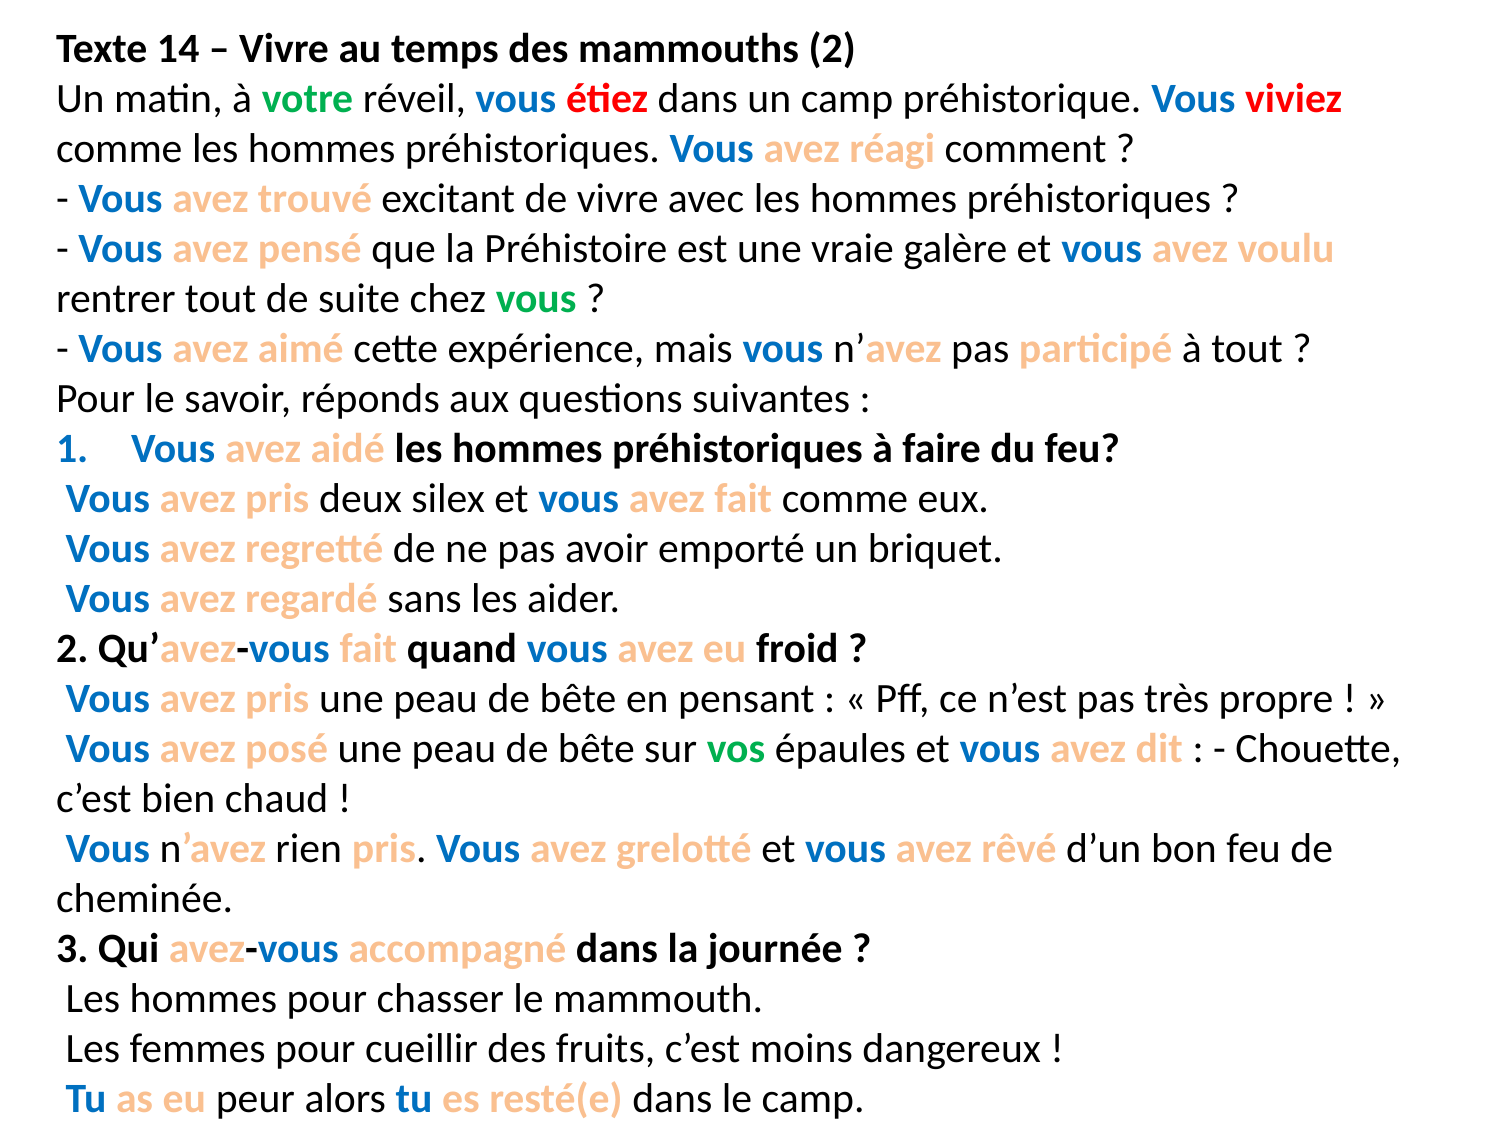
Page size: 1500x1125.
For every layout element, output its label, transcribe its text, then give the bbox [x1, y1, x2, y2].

text_box Texte 14 – Vivre au temps des mammouths (2) Un matin, à votre réveil, vous étiez dans un camp préhistorique. Vous viviez comme les hommes préhistoriques. Vous avez réagi comment ? - Vous avez trouvé excitant de vivre avec les hommes préhistoriques ? - Vous avez pensé que la Préhistoire est une vraie galère et vous avez voulu rentrer tout de suite chez vous ? - Vous avez aimé cette expérience, mais vous n’avez pas participé à tout ? Pour le savoir, réponds aux questions suivantes : Vous avez aidé les hommes préhistoriques à faire du feu? Vous avez pris deux silex et vous avez fait comme eux. Vous avez regretté de ne pas avoir emporté un briquet. Vous avez regardé sans les aider. 2. Qu’avez-vous fait quand vous avez eu froid ? Vous avez pris une peau de bête en pensant : « Pff, ce n’est pas très propre ! » Vous avez posé une peau de bête sur vos épaules et vous avez dit : - Chouette, c’est bien chaud ! Vous n’avez rien pris. Vous avez grelotté et vous avez rêvé d’un bon feu de cheminée. 3. Qui avez-vous accompagné dans la journée ? Les hommes pour chasser le mammouth. Les femmes pour cueillir des fruits, c’est moins dangereux ! Tu as eu peur alors tu es resté(e) dans le camp. [41, 13, 1471, 1125]
